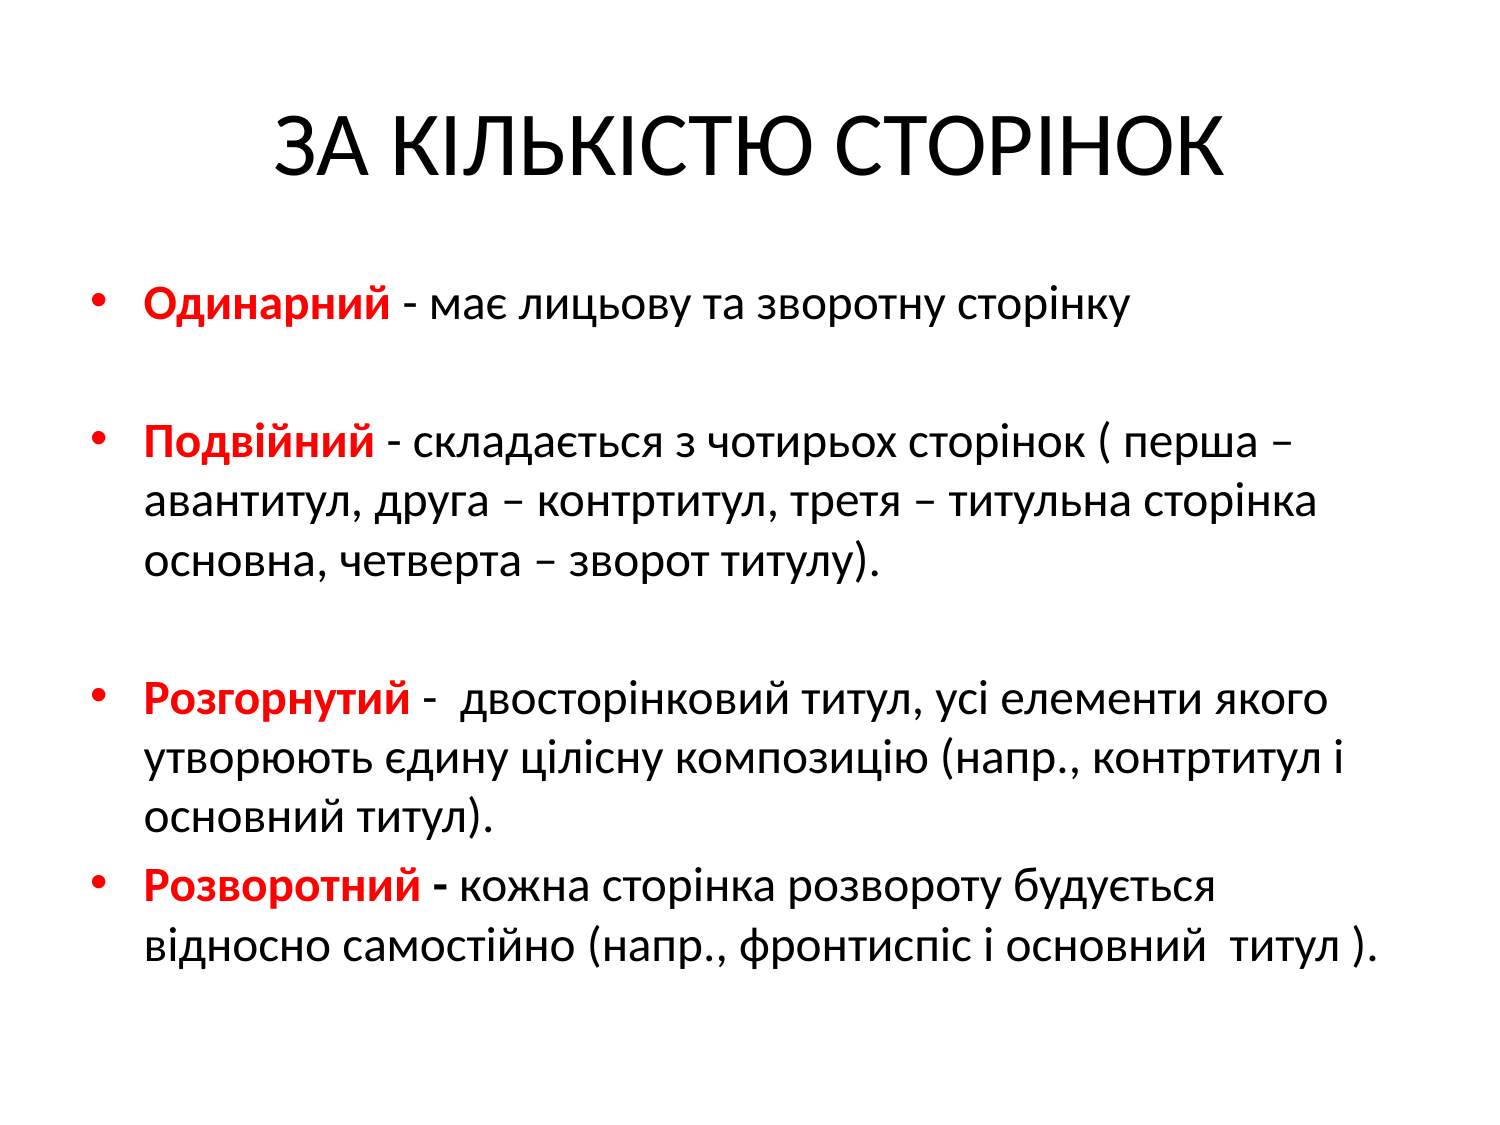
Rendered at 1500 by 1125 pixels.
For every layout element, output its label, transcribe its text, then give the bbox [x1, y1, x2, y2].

title ЗА КІЛЬКІСТЮ СТОРІНОК [74, 44, 1426, 233]
list Одинарний - має лицьову та зворотну сторінку Подвійний - складається з чотирьох сторінок ( перша – авантитул, друга – контртитул, третя – титульна сторінка основна, четверта – зворот титулу). Розгорнутий - двосторінковий титул, усі елементи якого утворюють єдину цілісну композицію (напр., контртитул і основний титул). Розворотний - кожна сторінка розвороту будується відносно самостійно (напр., фронтиспіс і основний титул ). [74, 262, 1426, 1006]
